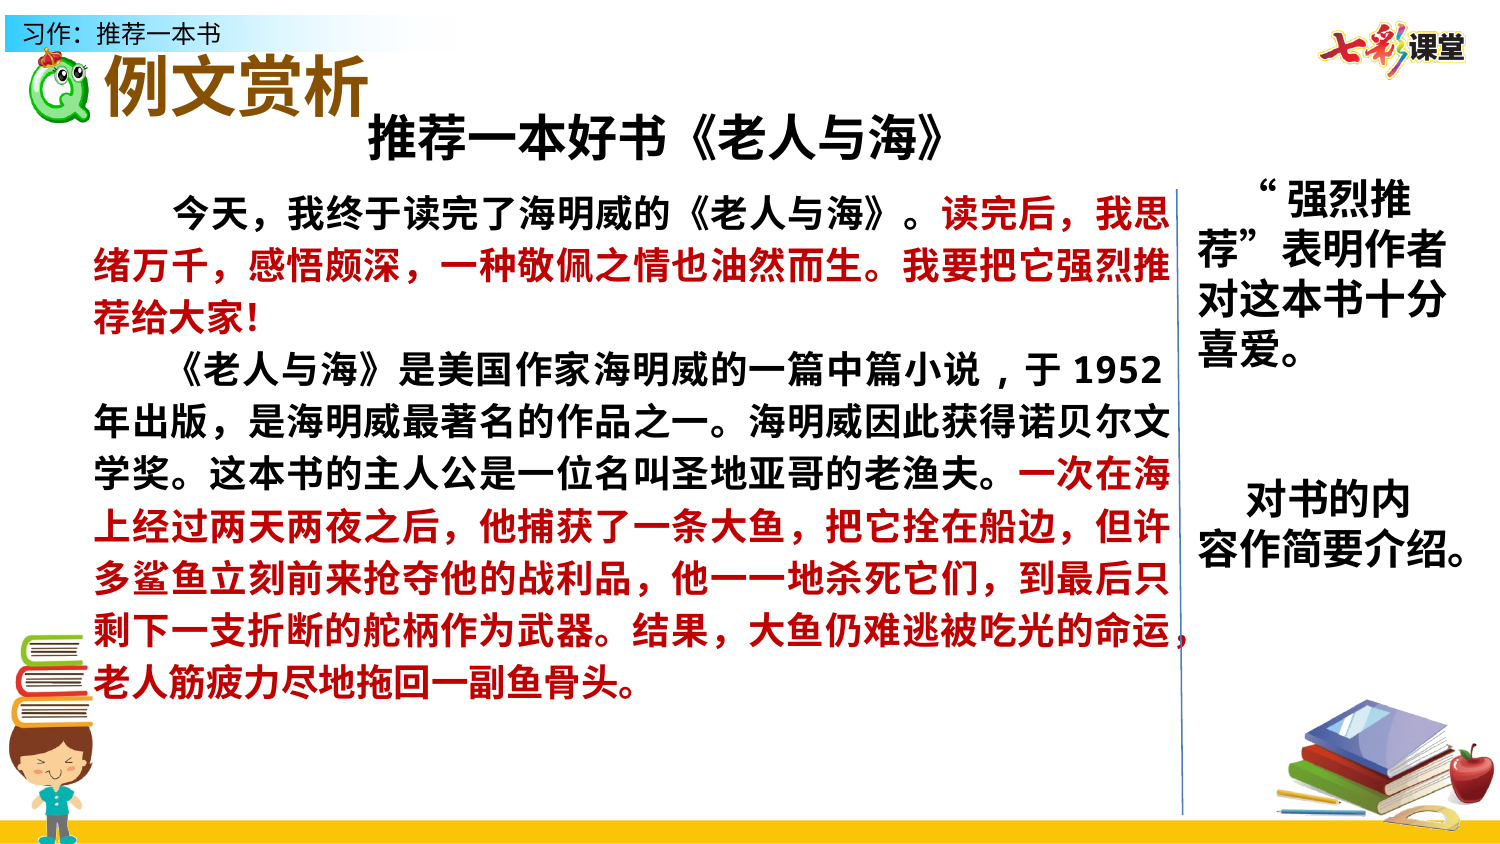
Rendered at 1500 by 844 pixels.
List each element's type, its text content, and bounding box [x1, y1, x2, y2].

text_box 例文赏析 [92, 39, 445, 131]
picture [29, 47, 90, 123]
picture [0, 616, 167, 844]
picture [1316, 20, 1468, 80]
text_box 今天，我终于读完了海明威的《老人与海》。读完后，我思绪万千，感悟颇深，一种敬佩之情也油然而生。我要把它强烈推荐给大家！ 《老人与海》是美国作家海明威的一篇中篇小说,于1952年出版，是海明威最著名的作品之一。海明威因此获得诺贝尔文学奖。这本书的主人公是一位名叫圣地亚哥的老渔夫。一次在海上经过两天两夜之后，他捕获了一条大鱼，把它拴在船边，但许多鲨鱼立刻前来抢夺他的战利品，他一一地杀死它们，到最后只剩下一支折断的舵柄作为武器。结果，大鱼仍难逃被吃光的命运，老人筋疲力尽地拖回一副鱼骨头。 [82, 177, 1182, 710]
picture [1227, 662, 1500, 844]
text_box 推荐一本好书《老人与海》 [355, 101, 979, 173]
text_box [1176, 188, 1183, 816]
text_box “强烈推荐”表明作者对这本书十分喜爱。 对书的内容作简要介绍。 [1182, 165, 1465, 781]
